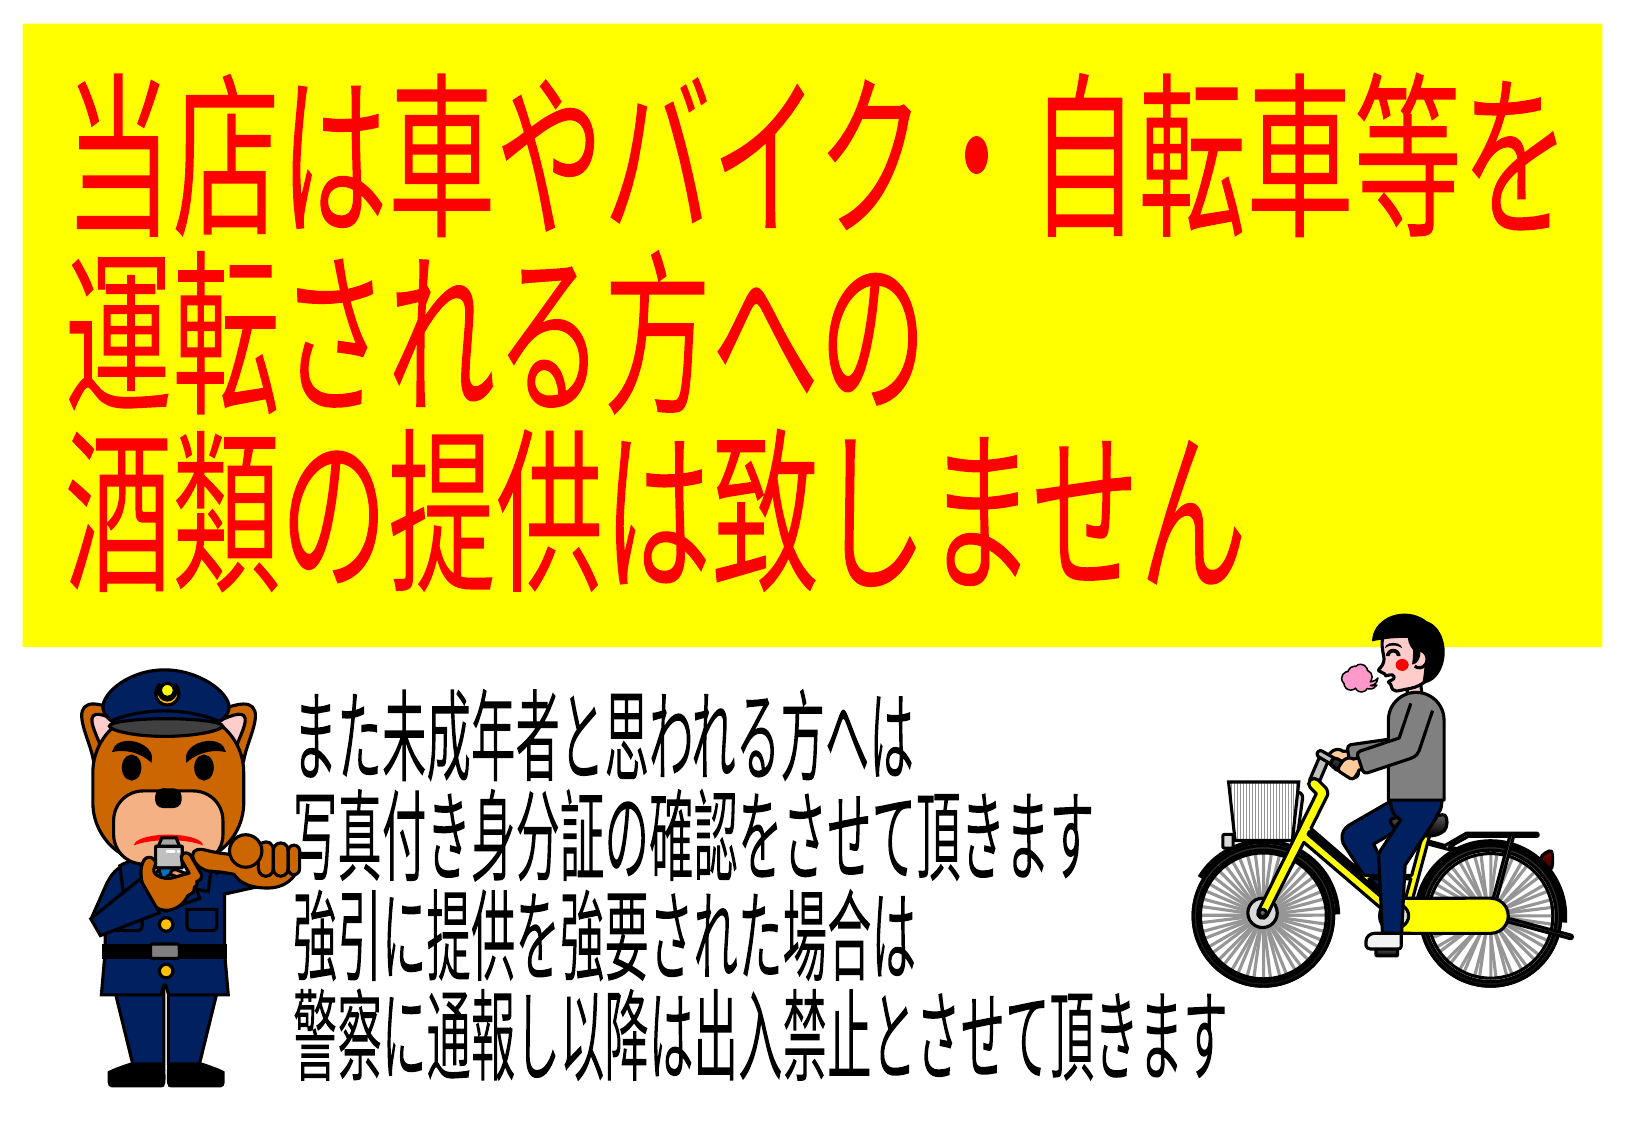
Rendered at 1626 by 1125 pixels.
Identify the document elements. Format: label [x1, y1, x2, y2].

text_box [1188, 613, 1575, 992]
text_box [68, 669, 300, 1087]
text_box [20, 21, 1604, 649]
